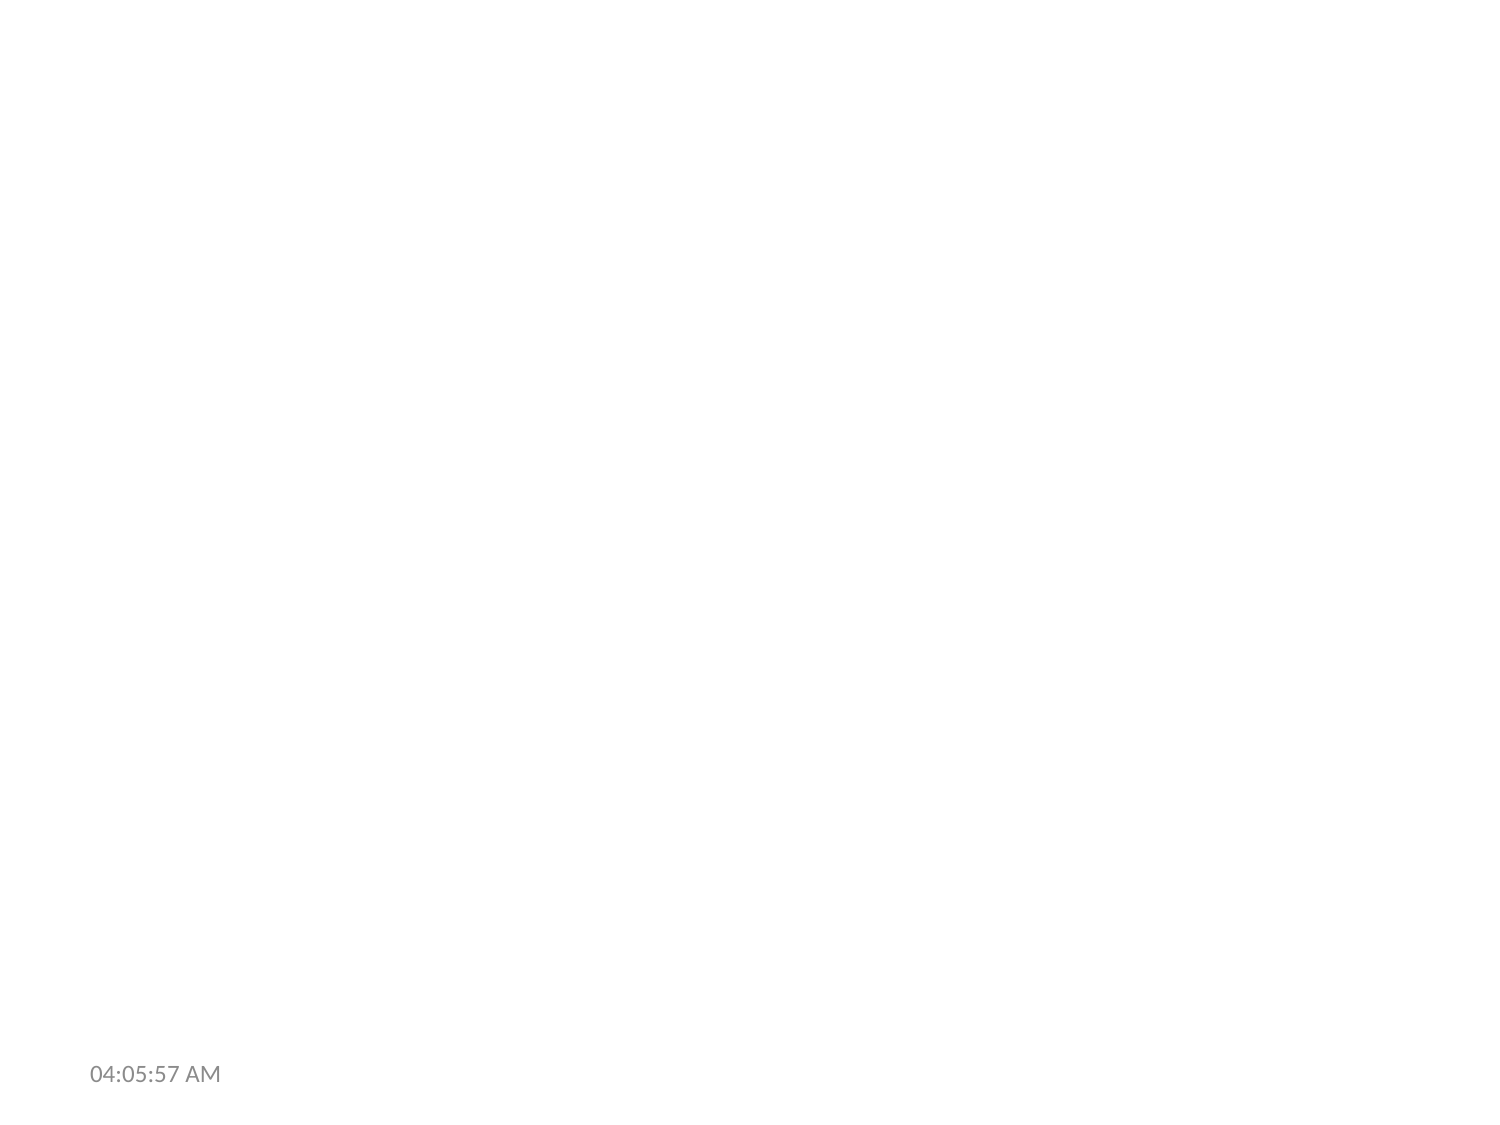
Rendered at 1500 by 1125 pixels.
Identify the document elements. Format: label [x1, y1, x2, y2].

slide_number [75, 1042, 425, 1103]
